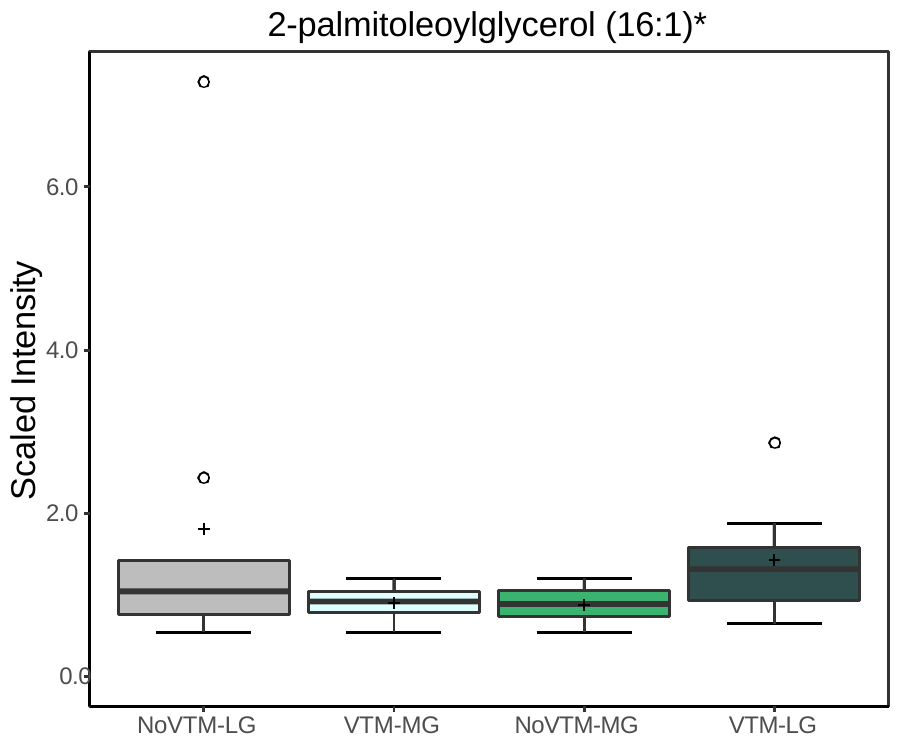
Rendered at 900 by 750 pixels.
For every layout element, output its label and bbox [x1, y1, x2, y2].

slide_number [134, 713, 266, 750]
text_box [1, 256, 82, 527]
text_box [265, 0, 713, 44]
footer [57, 661, 95, 750]
text_box [44, 169, 82, 200]
text_box [83, 50, 891, 738]
